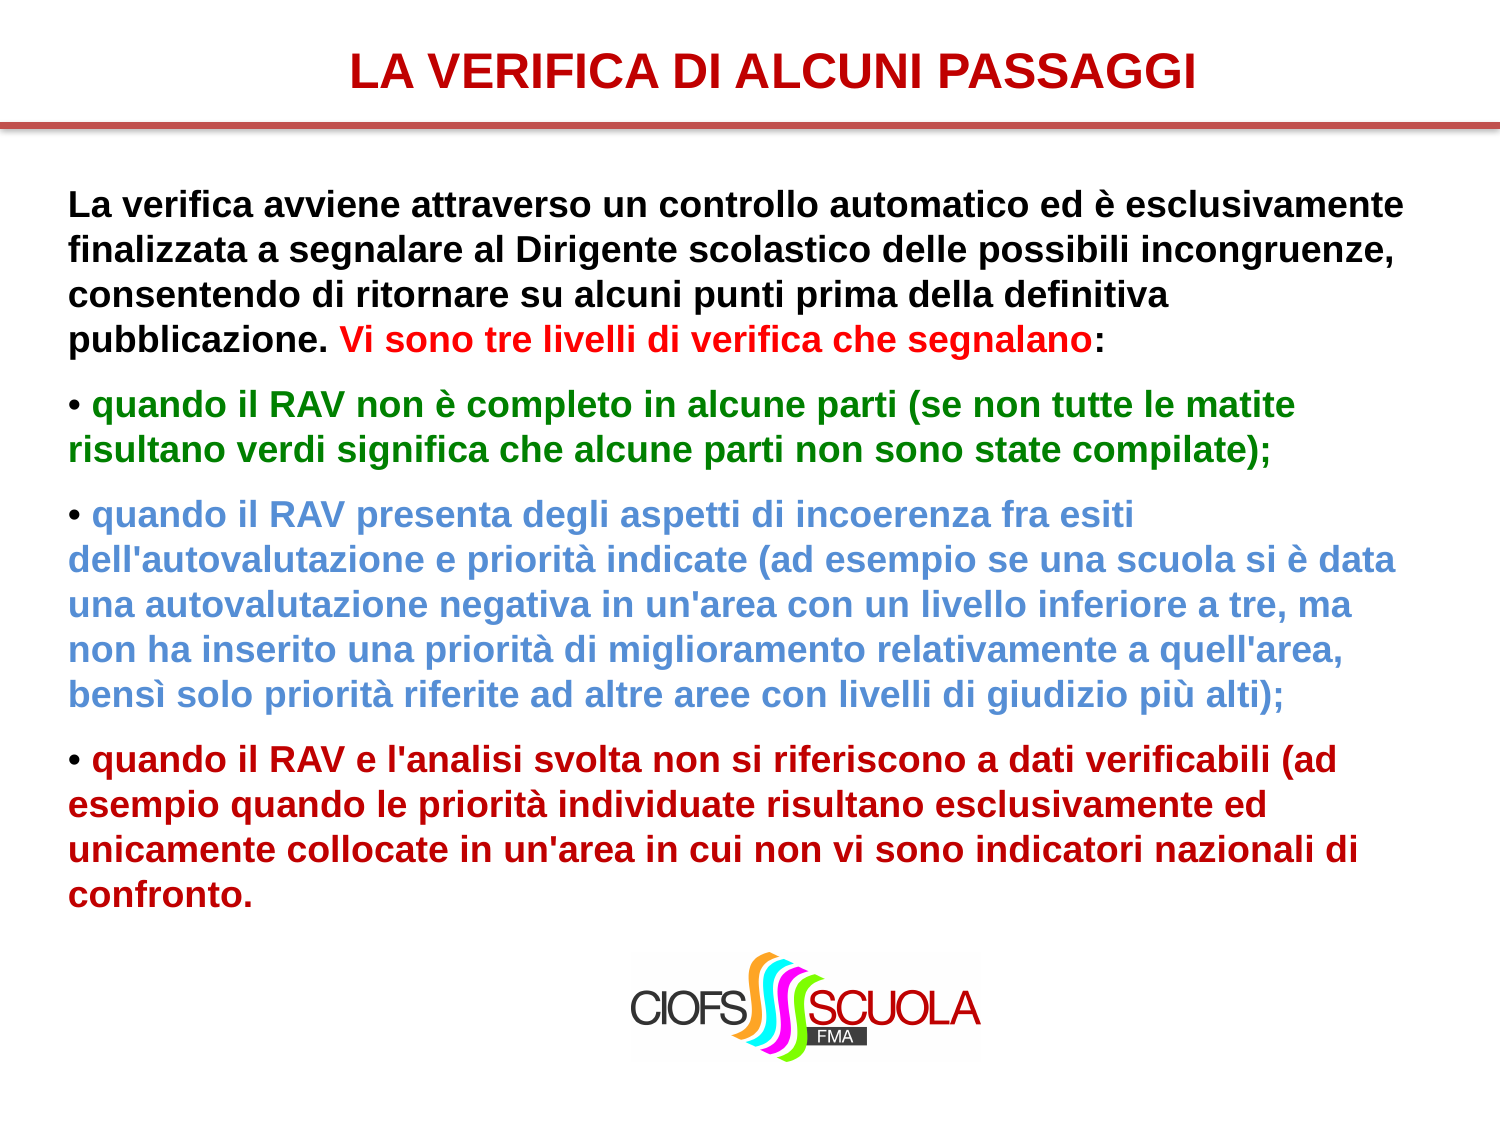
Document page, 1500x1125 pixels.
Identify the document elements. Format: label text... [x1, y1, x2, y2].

text_box LA VERIFICA DI ALCUNI PASSAGGI [277, 30, 1270, 106]
picture [631, 952, 981, 1063]
text_box La verifica avviene attraverso un controllo automatico ed è esclusivamente finalizzata a segnalare al Dirigente scolastico delle possibili incongruenze, consentendo di ritornare su alcuni punti prima della definitiva pubblicazione. Vi sono tre livelli di verifica che segnalano: • quando il RAV non è completo in alcune parti (se non tutte le matite risultano verdi significa che alcune parti non sono state compilate); • quando il RAV presenta degli aspetti di incoerenza fra esiti dell'autovalutazione e priorità indicate (ad esempio se una scuola si è data una autovalutazione negativa in un'area con un livello inferiore a tre, ma non ha inserito una priorità di miglioramento relativamente a quell'area, bensì solo priorità riferite ad altre aree con livelli di giudizio più alti); • quando il RAV e l'analisi svolta non si riferiscono a dati verificabili (ad esempio quando le priorità individuate risultano esclusivamente ed unicamente collocate in un'area in cui non vi sono indicatori nazionali di confronto. [53, 172, 1447, 968]
